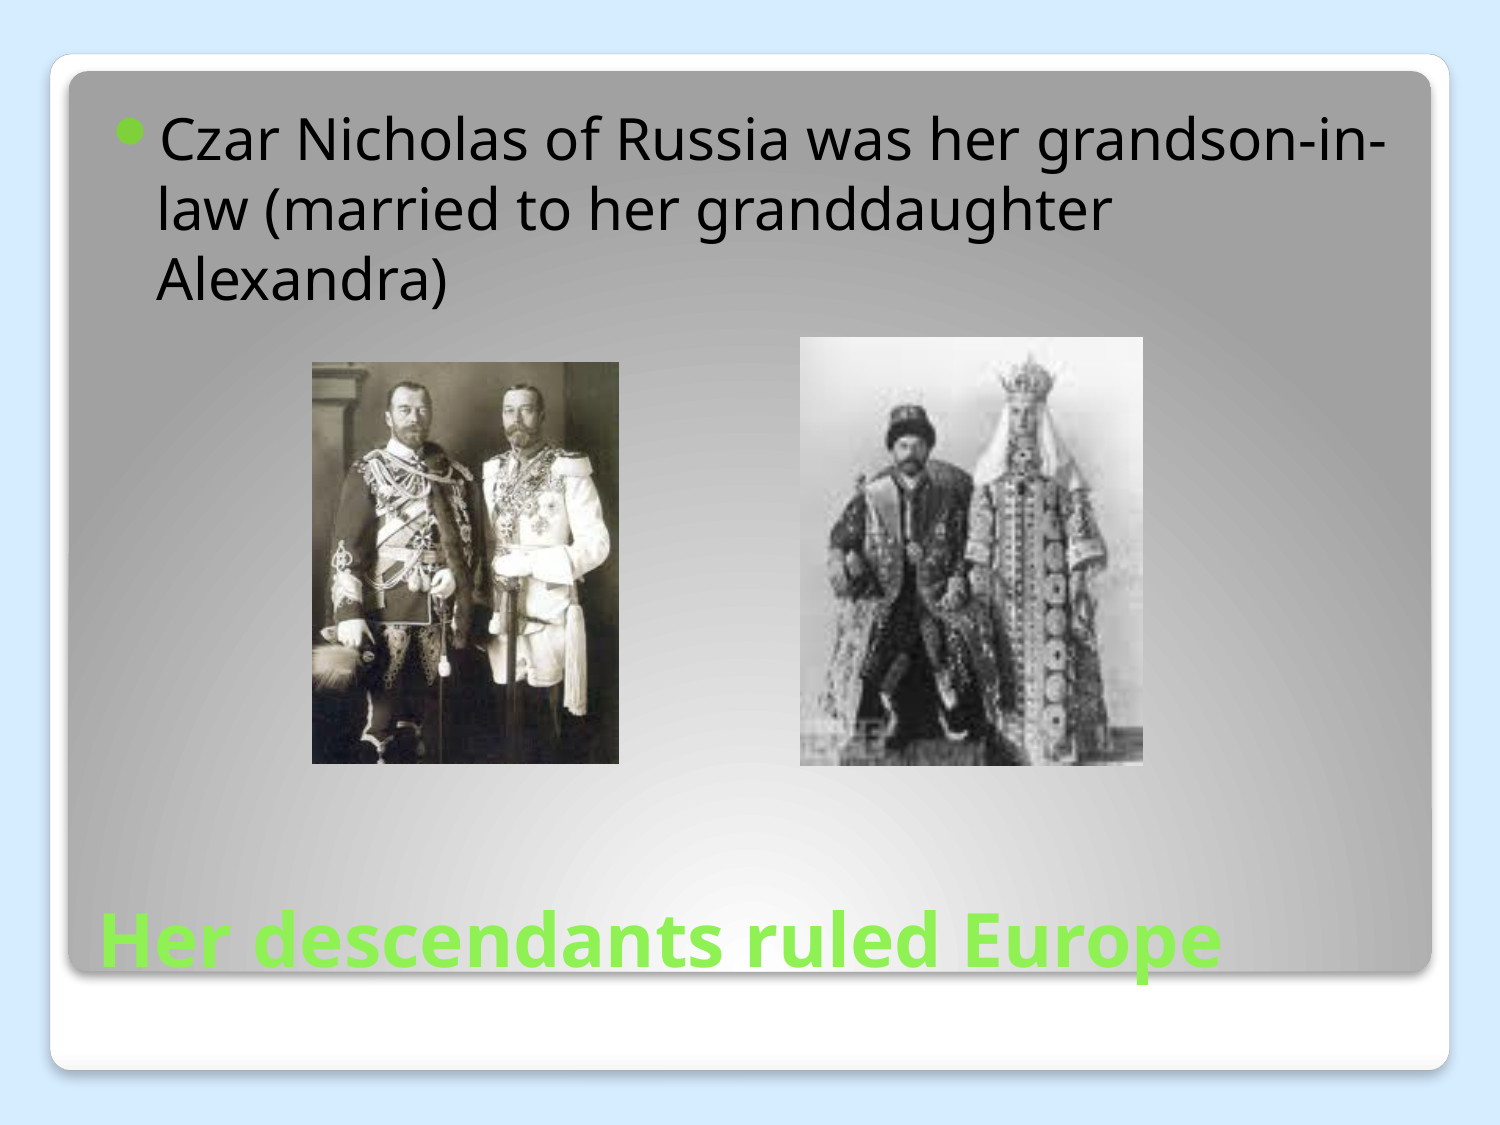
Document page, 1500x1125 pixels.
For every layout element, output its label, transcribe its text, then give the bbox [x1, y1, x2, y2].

picture [799, 337, 1143, 766]
title Her descendants ruled Europe [82, 817, 1425, 990]
list Czar Nicholas of Russia was her grandson-in-law (married to her granddaughter Alexandra) [82, 86, 1425, 774]
picture [312, 362, 619, 765]
